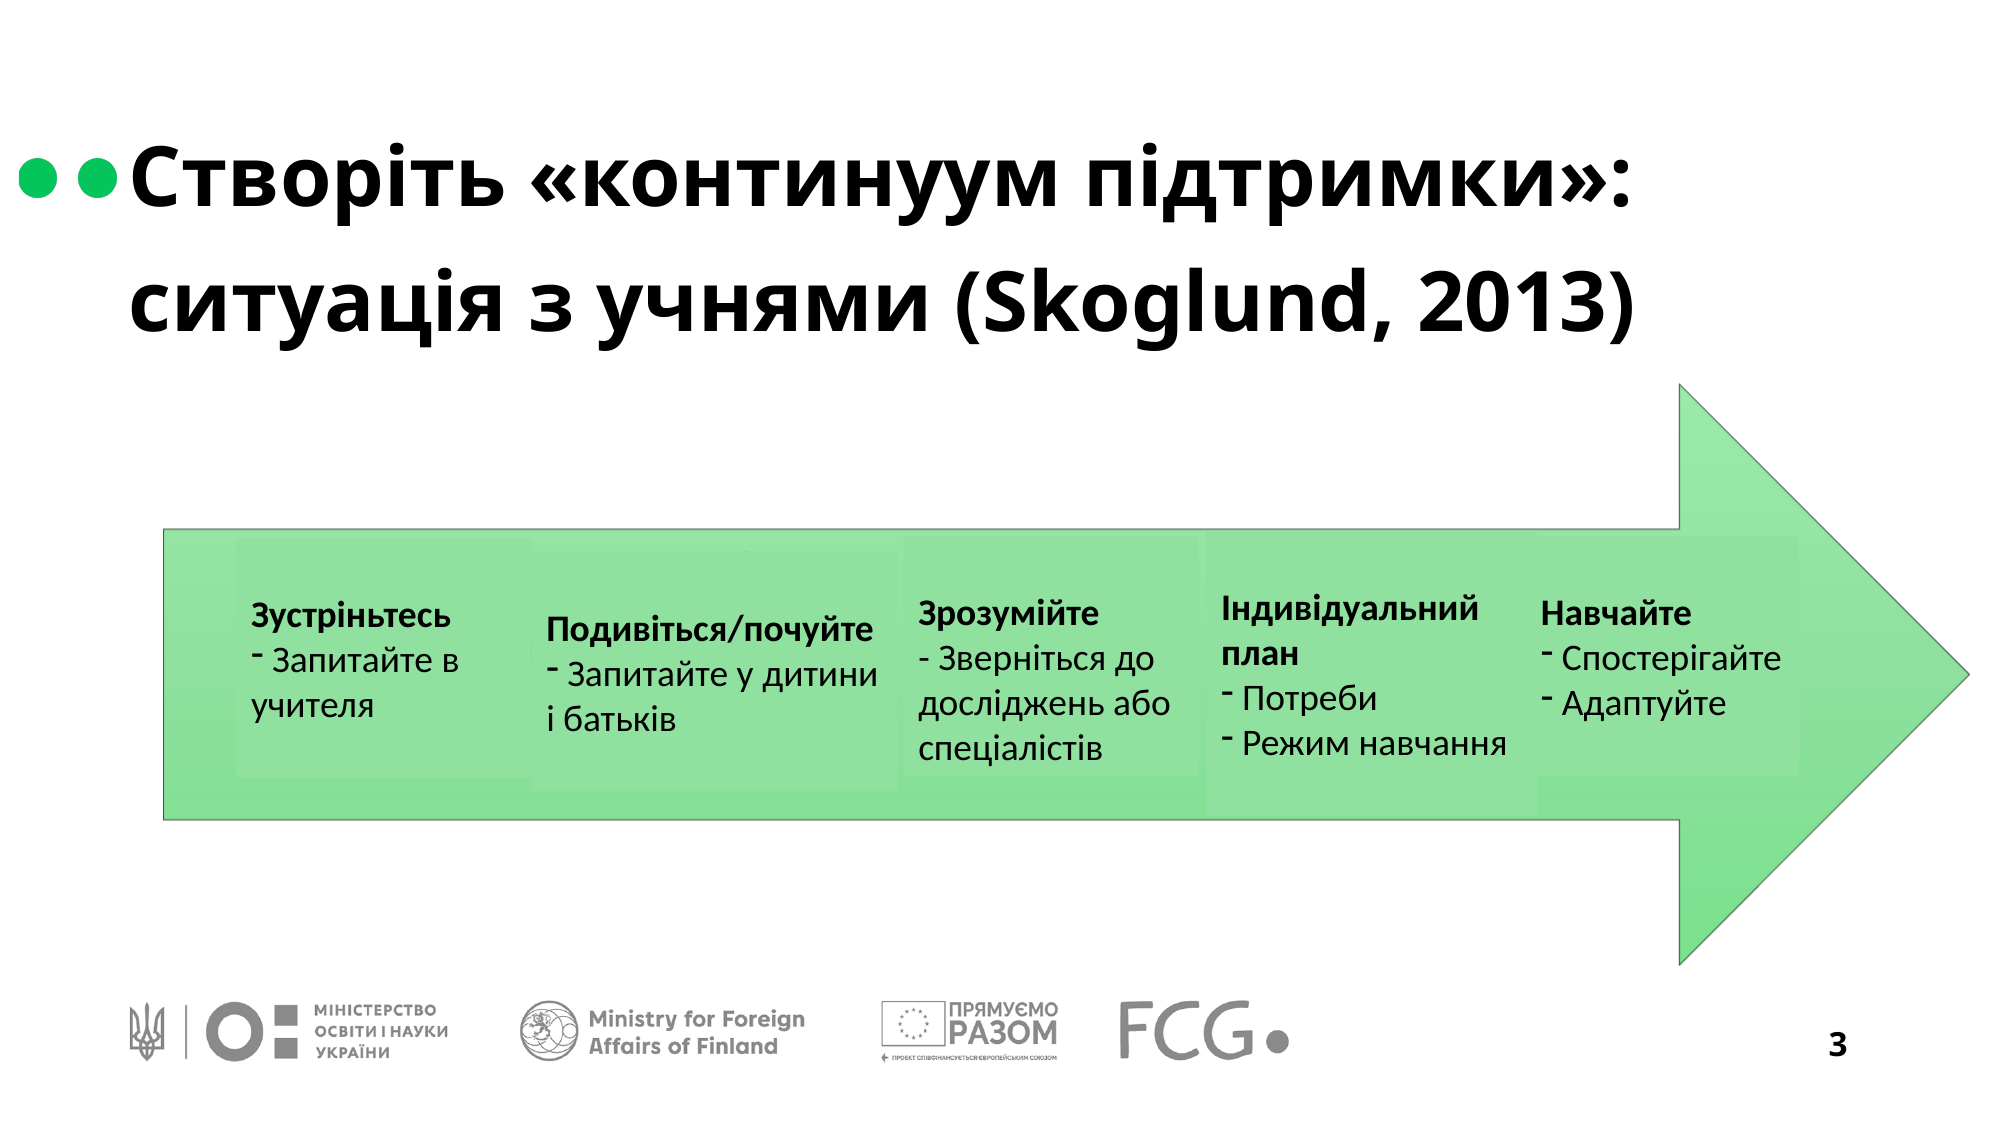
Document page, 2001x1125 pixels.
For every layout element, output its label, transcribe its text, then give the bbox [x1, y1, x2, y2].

slide_number 3 [1736, 1015, 1863, 1076]
picture [18, 158, 113, 198]
text_box Створіть «континуум підтримки»: ситуація з учнями (Skoglund, 2013) [113, 114, 1925, 333]
picture [42, 326, 1972, 1125]
